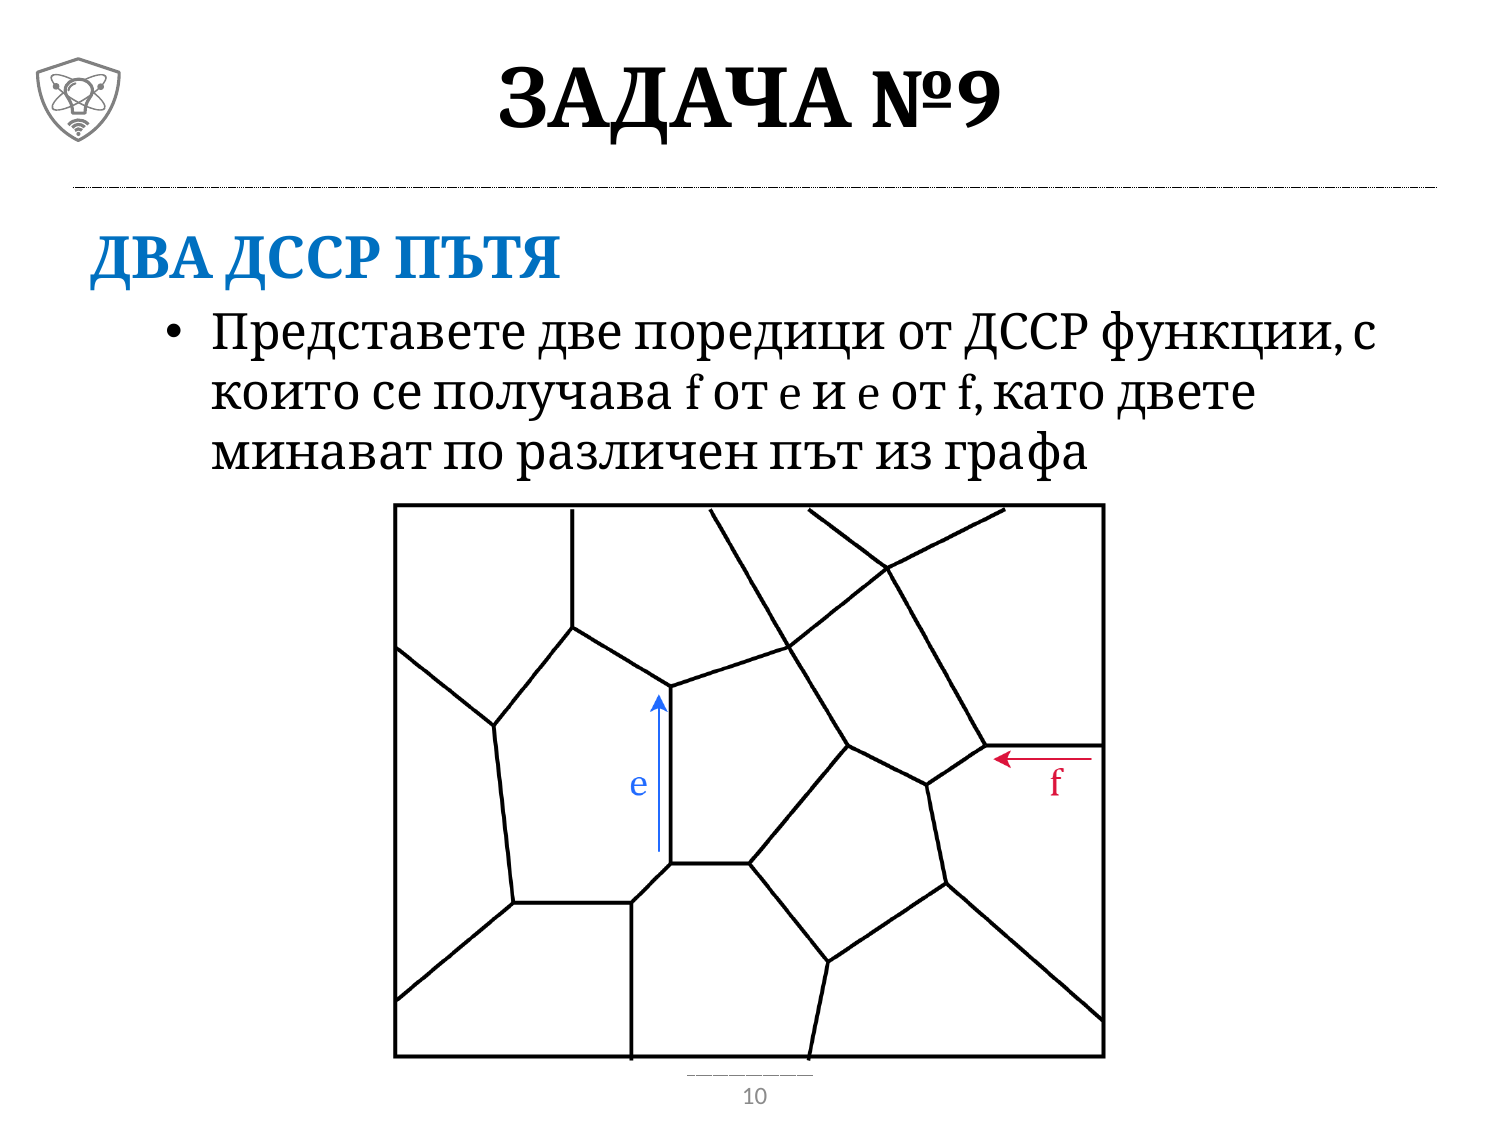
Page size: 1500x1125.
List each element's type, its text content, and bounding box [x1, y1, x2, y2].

list Два ДССР пътя Представете две поредици от ДССР функции, с които се получава f от e и e от f, като двете минават по различен път из графа [75, 212, 1450, 1063]
slide_number 10 [579, 1071, 930, 1125]
title Задача №9 [0, 0, 1500, 188]
picture [392, 502, 1109, 1063]
